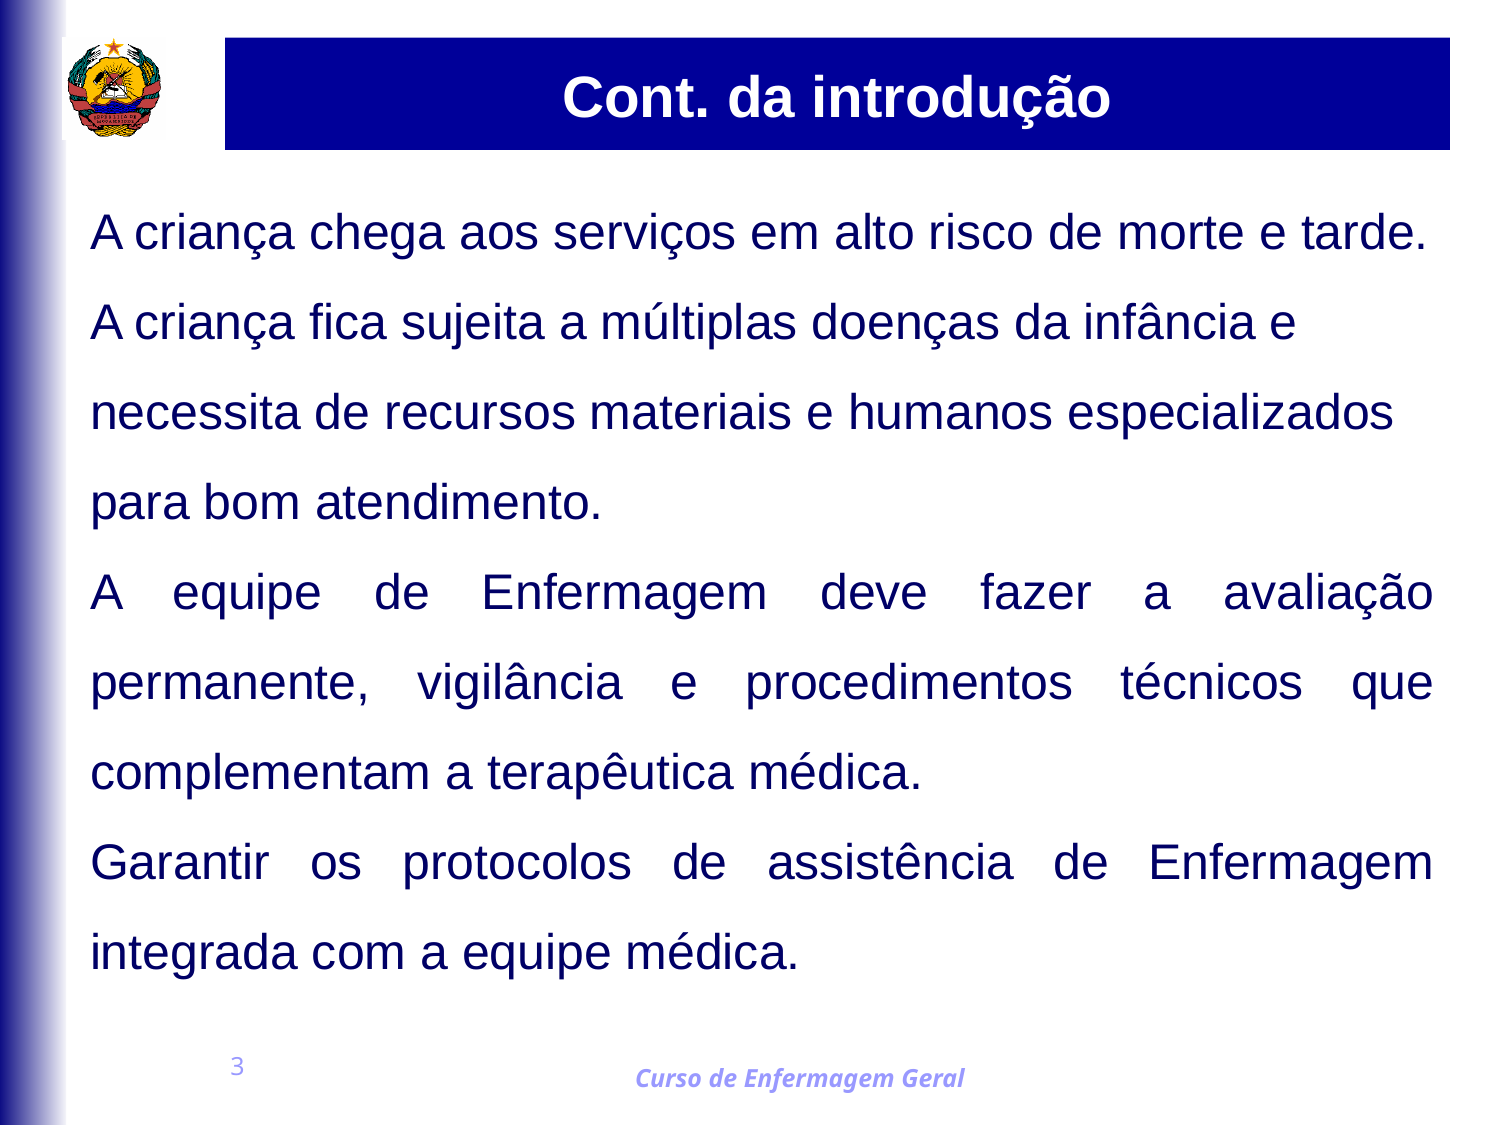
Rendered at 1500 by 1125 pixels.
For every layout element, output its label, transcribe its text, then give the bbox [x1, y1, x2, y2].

slide_number 3 [62, 1037, 413, 1098]
title Cont. da introdução [224, 37, 1451, 151]
footer Curso de Enfermagem Geral [499, 1049, 1101, 1101]
list A criança chega aos serviços em alto risco de morte e tarde. A criança fica sujeita a múltiplas doenças da infância e necessita de recursos materiais e humanos especializados para bom atendimento. A equipe de Enfermagem deve fazer a avaliação permanente, vigilância e procedimentos técnicos que complementam a terapêutica médica. Garantir os protocolos de assistência de Enfermagem integrada com a equipe médica. [74, 162, 1451, 1038]
